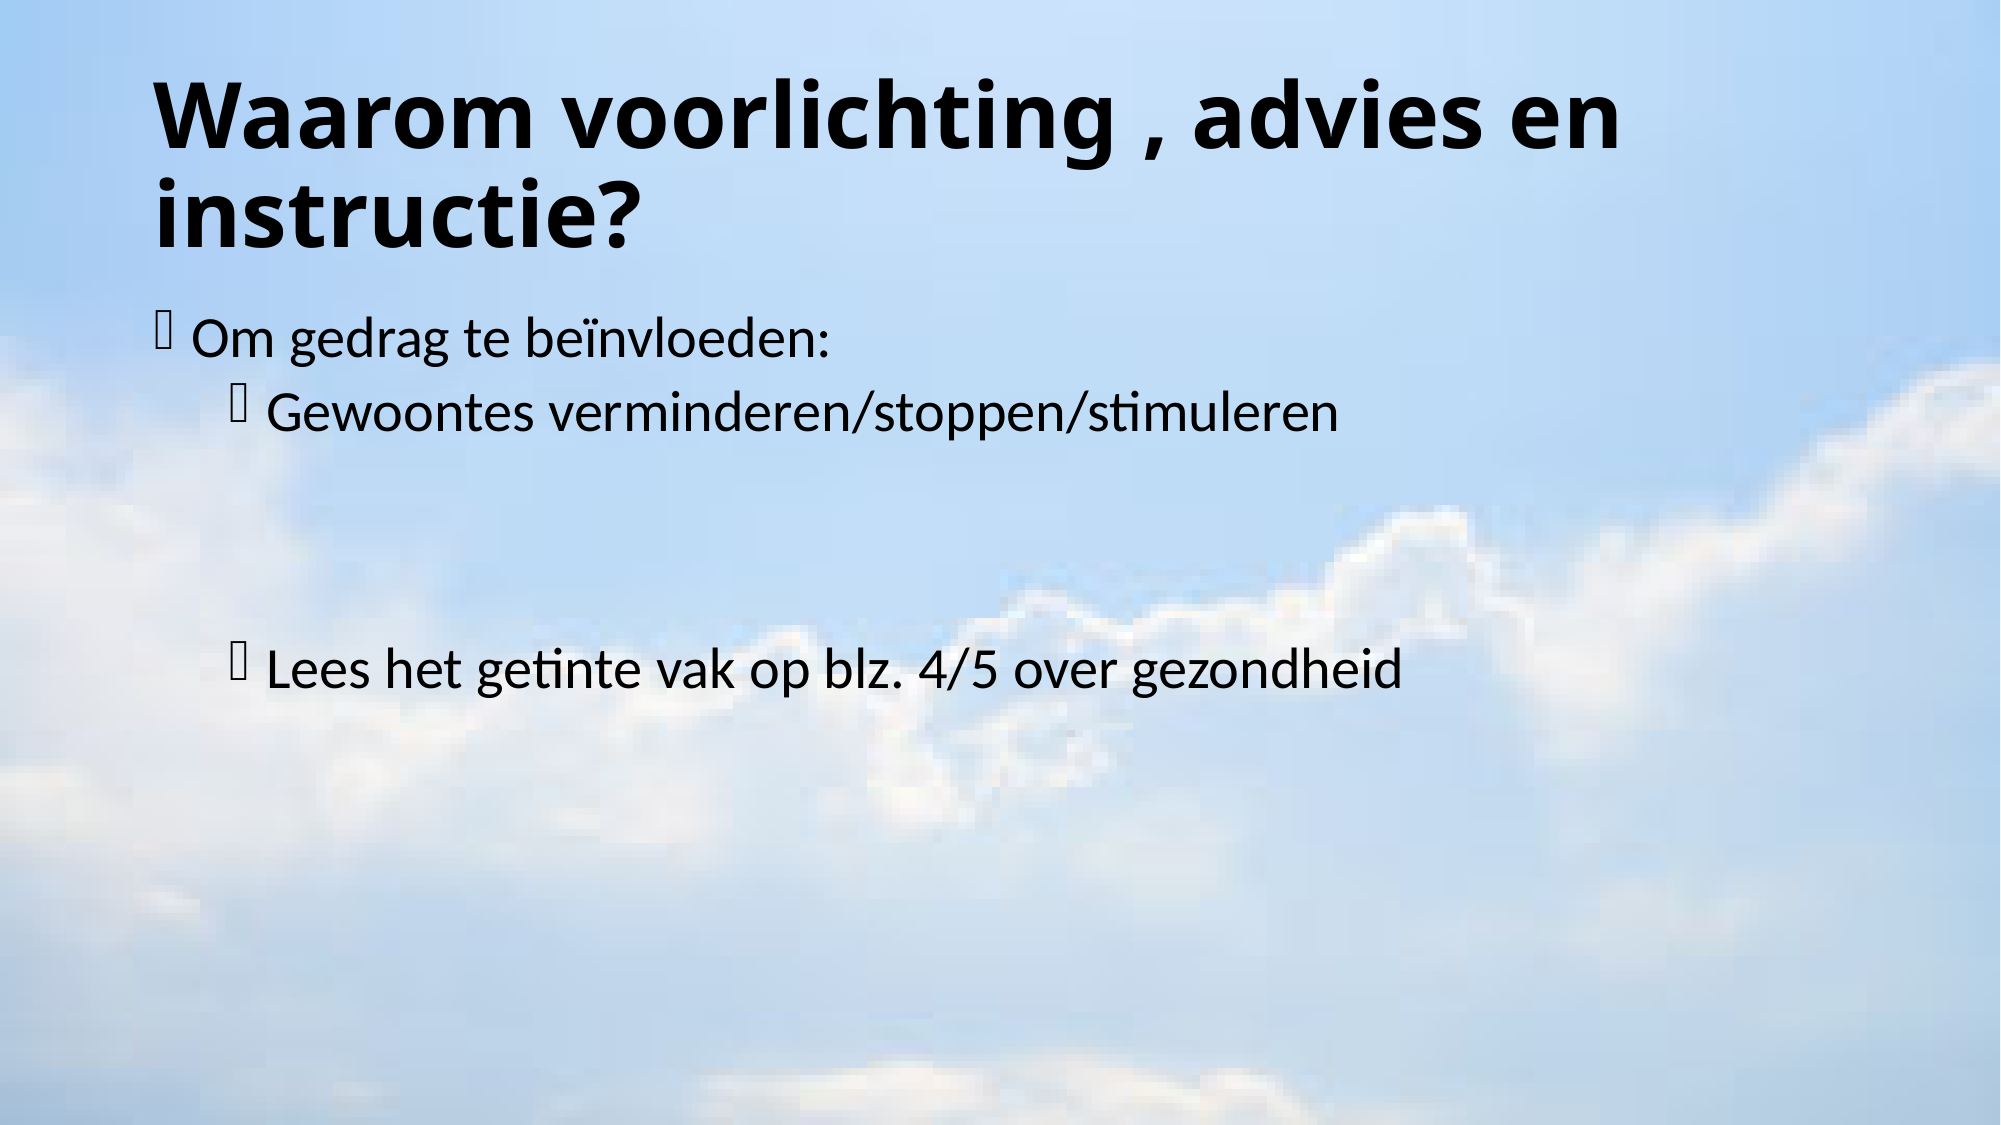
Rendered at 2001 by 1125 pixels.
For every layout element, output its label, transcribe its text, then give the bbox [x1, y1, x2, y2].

picture [0, 0, 2001, 1125]
title Waarom voorlichting , advies en instructie? [138, 60, 1864, 278]
list Om gedrag te beïnvloeden: Gewoontes verminderen/stoppen/stimuleren Lees het getinte vak op blz. 4/5 over gezondheid [138, 299, 1864, 1014]
